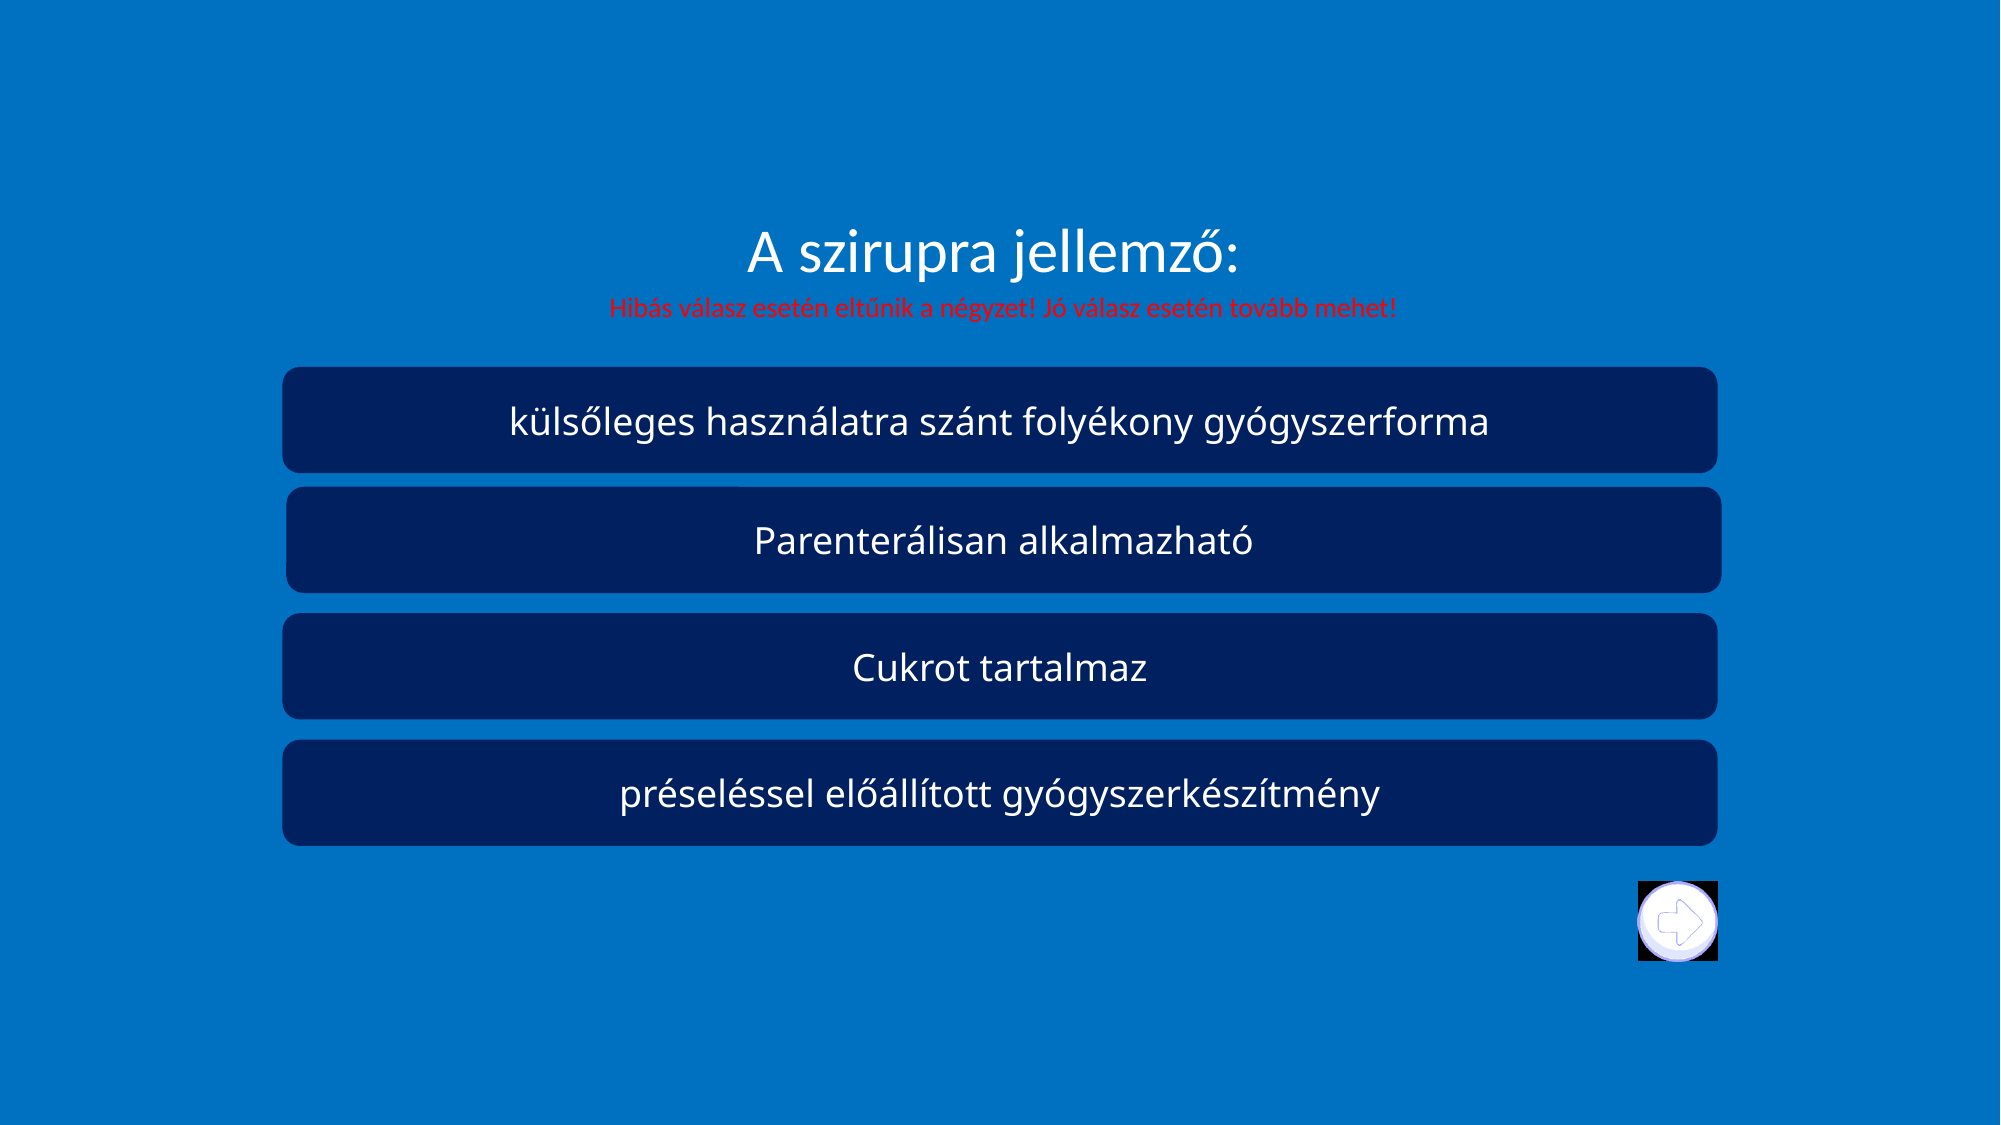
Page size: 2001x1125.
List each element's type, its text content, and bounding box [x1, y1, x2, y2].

text_box külsőleges használatra szánt folyékony gyógyszerforma [282, 366, 1718, 474]
text_box préseléssel előállított gyógyszerkészítmény [282, 739, 1718, 846]
picture [1637, 881, 1718, 962]
text_box Parenterálisan alkalmazható [286, 486, 1722, 594]
text_box A szirupra jellemző: [286, 189, 1718, 306]
text_box Hibás válasz esetén eltűnik a négyzet! Jó válasz esetén tovább mehet! [594, 282, 1473, 331]
text_box Cukrot tartalmaz [282, 613, 1718, 720]
